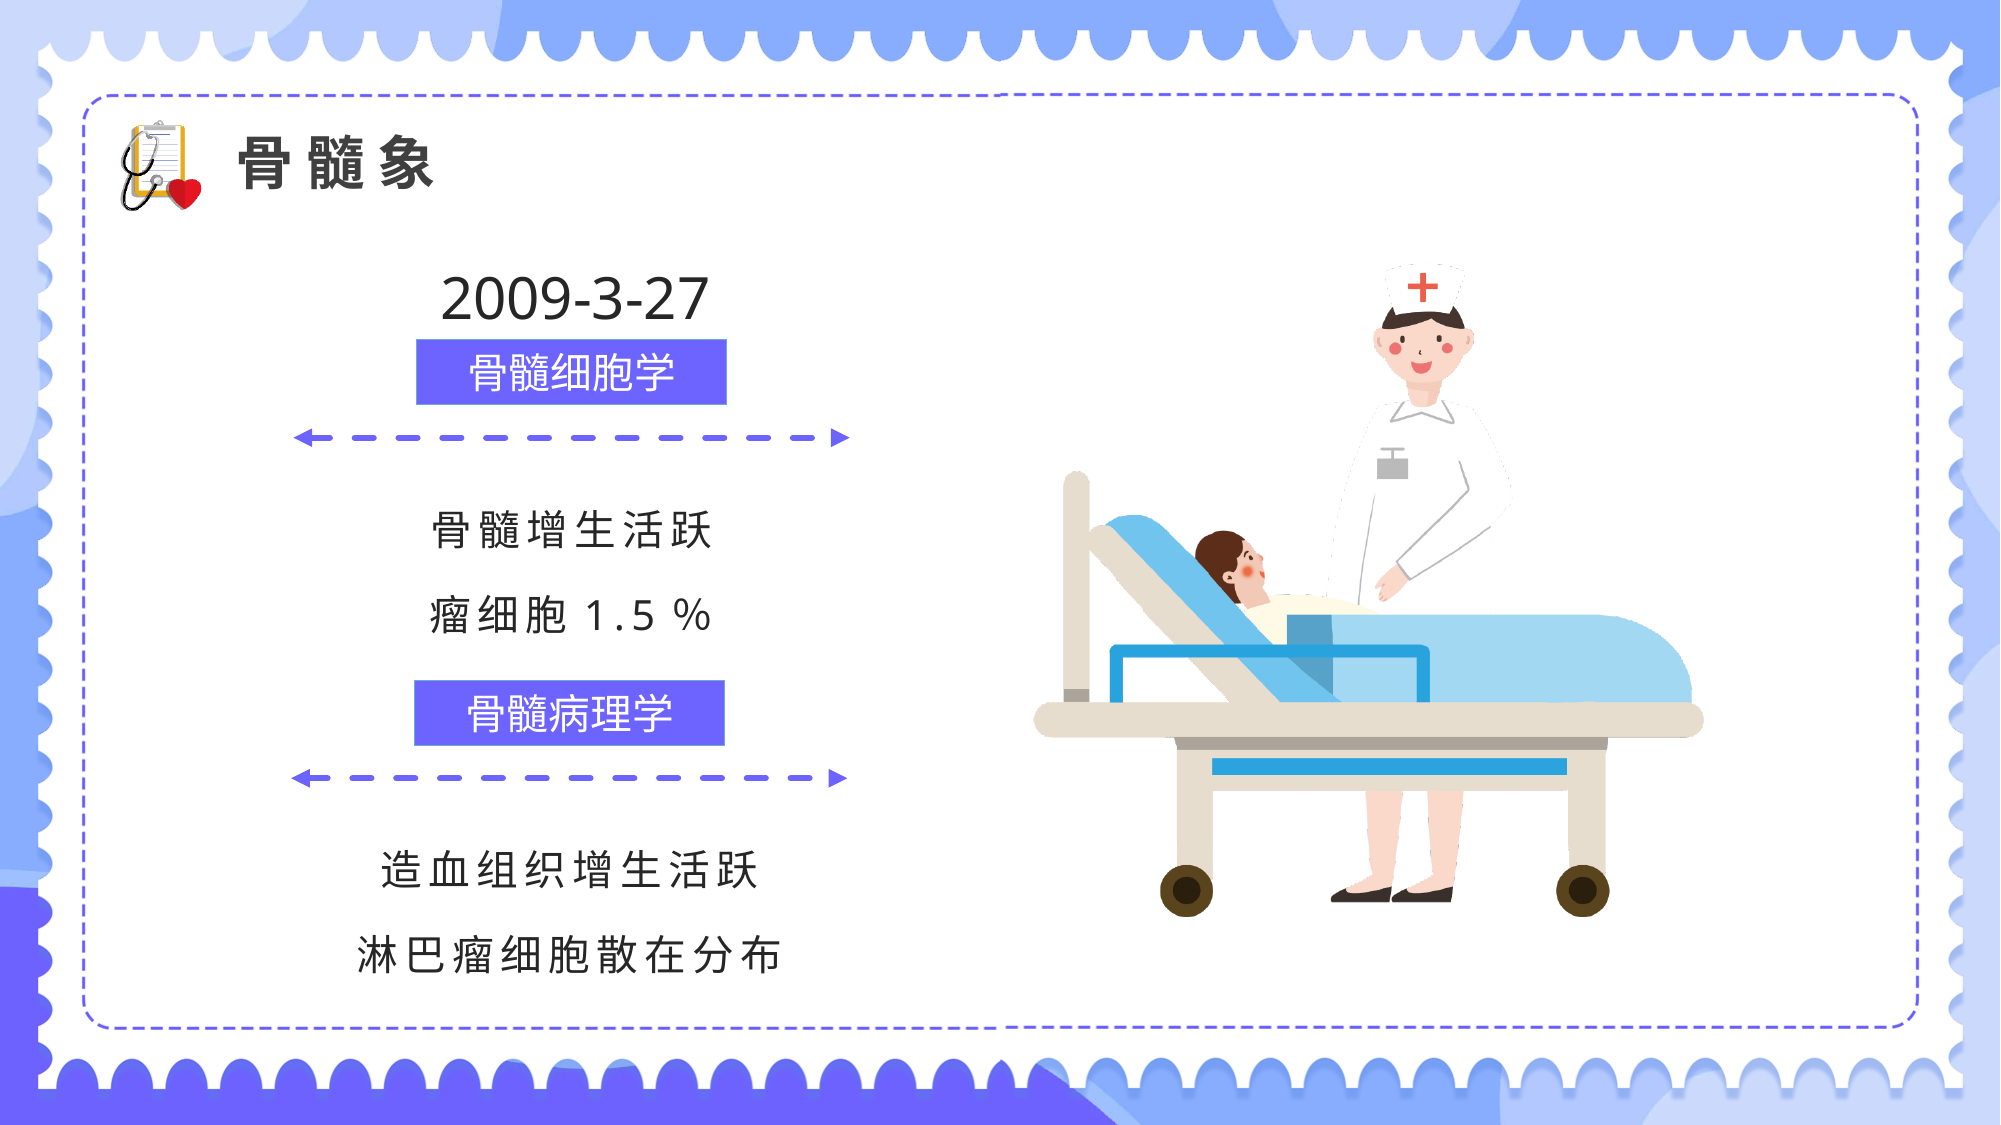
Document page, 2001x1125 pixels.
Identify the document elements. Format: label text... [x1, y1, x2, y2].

text_box 骨髓增生活跃 瘤细胞1.5％ [233, 460, 910, 646]
picture [0, 0, 2000, 1125]
text_box 骨髓象 [220, 118, 451, 204]
text_box 骨髓细胞学 [416, 339, 727, 405]
text_box 造血组织增生活跃 淋巴瘤细胞散在分布 [230, 801, 908, 987]
text_box 2009-3-27 [425, 204, 741, 339]
text_box 骨髓病理学 [414, 680, 725, 746]
